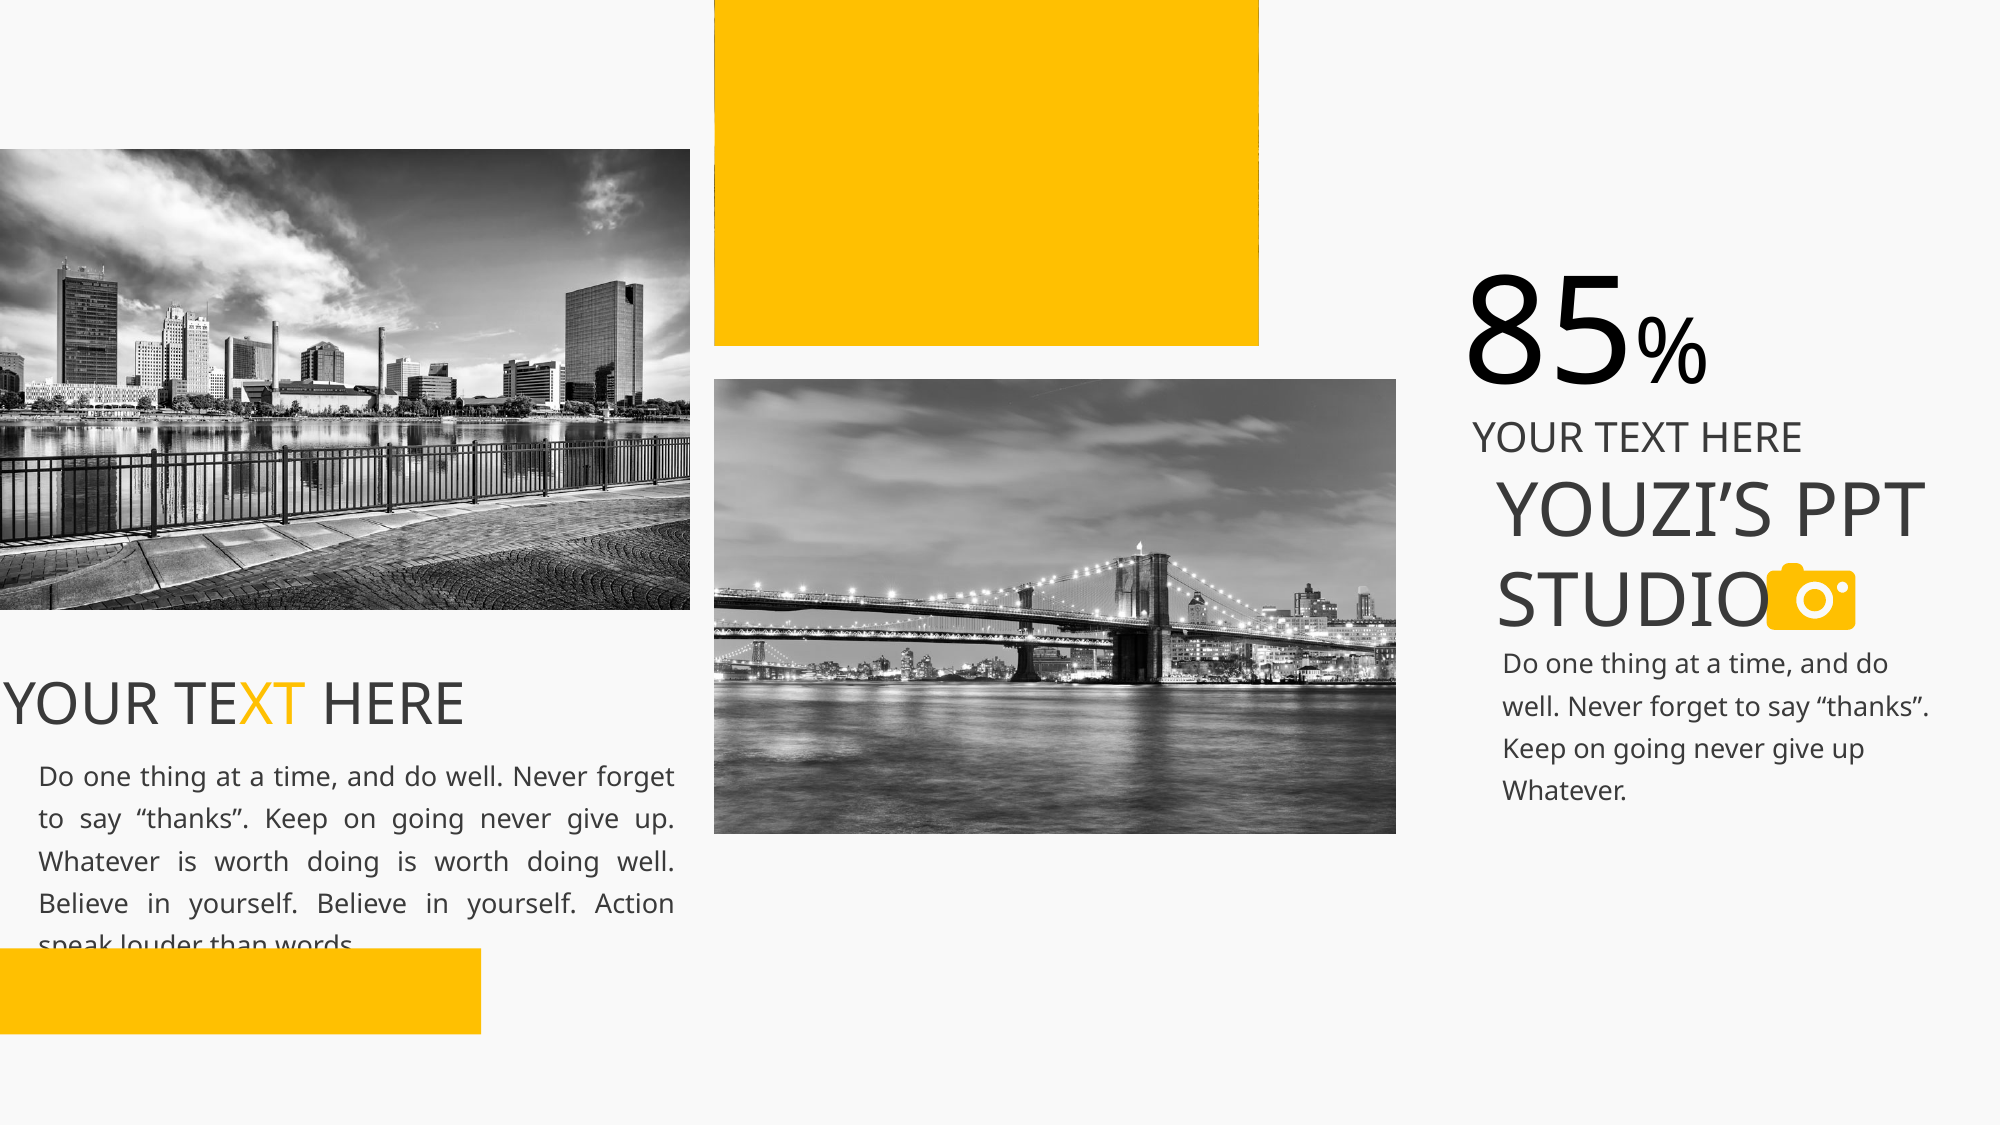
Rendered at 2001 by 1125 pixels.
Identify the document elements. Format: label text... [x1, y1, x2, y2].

text_box 85% [1448, 226, 1726, 422]
text_box Do one thing at a time, and do well. Never forget to say “thanks”. Keep on going never give up Whatever. [1487, 649, 1955, 814]
text_box YOUR TEXT HERE [1449, 403, 1827, 469]
text_box YOUZI’S PPT STUDIO [1481, 454, 1955, 649]
picture [0, 149, 690, 610]
picture [714, 379, 1396, 835]
picture [714, 0, 1259, 346]
text_box Do one thing at a time, and do well. Never forget to say “thanks”. Keep on going never give up. Whatever is worth doing is worth doing well. Believe in yourself. Believe in yourself. Action speak louder than words. [23, 742, 690, 969]
text_box YOUR TEXT HERE [0, 658, 533, 744]
text_box [0, 947, 482, 1035]
